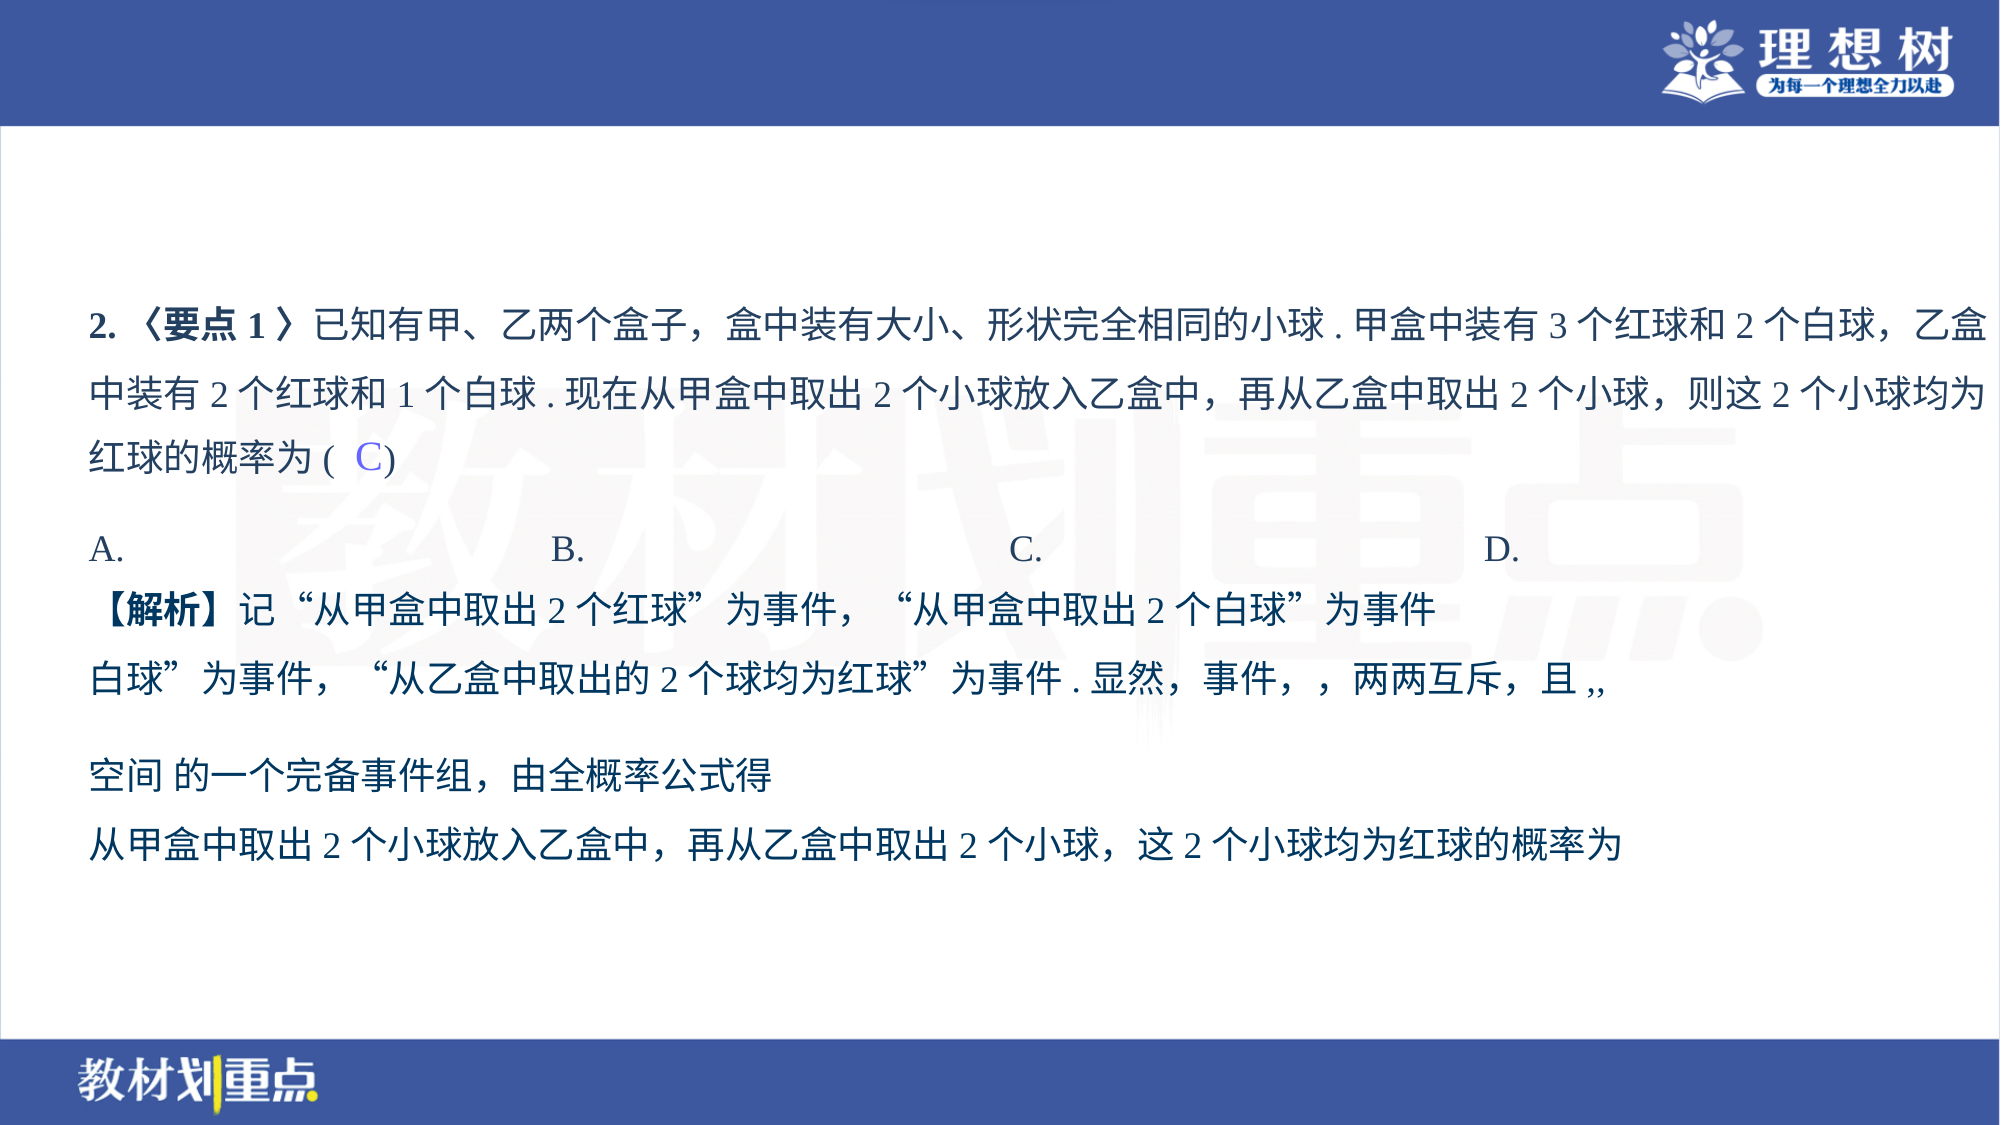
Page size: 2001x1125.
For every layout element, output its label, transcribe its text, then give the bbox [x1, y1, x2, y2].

text_box C [340, 427, 399, 477]
picture [0, 0, 2000, 1125]
text_box 2.〈要点1〉已知有甲、乙两个盒子，盒中装有大小、形状完全相同的小球.甲盒中装有3个红球和2个白球，乙盒 中装有2个红球和1个白球.现在从甲盒中取出2个小球放入乙盒中，再从乙盒中取出2个小球，则这2个小球均为 红球的概率为( ) [88, 277, 1911, 473]
